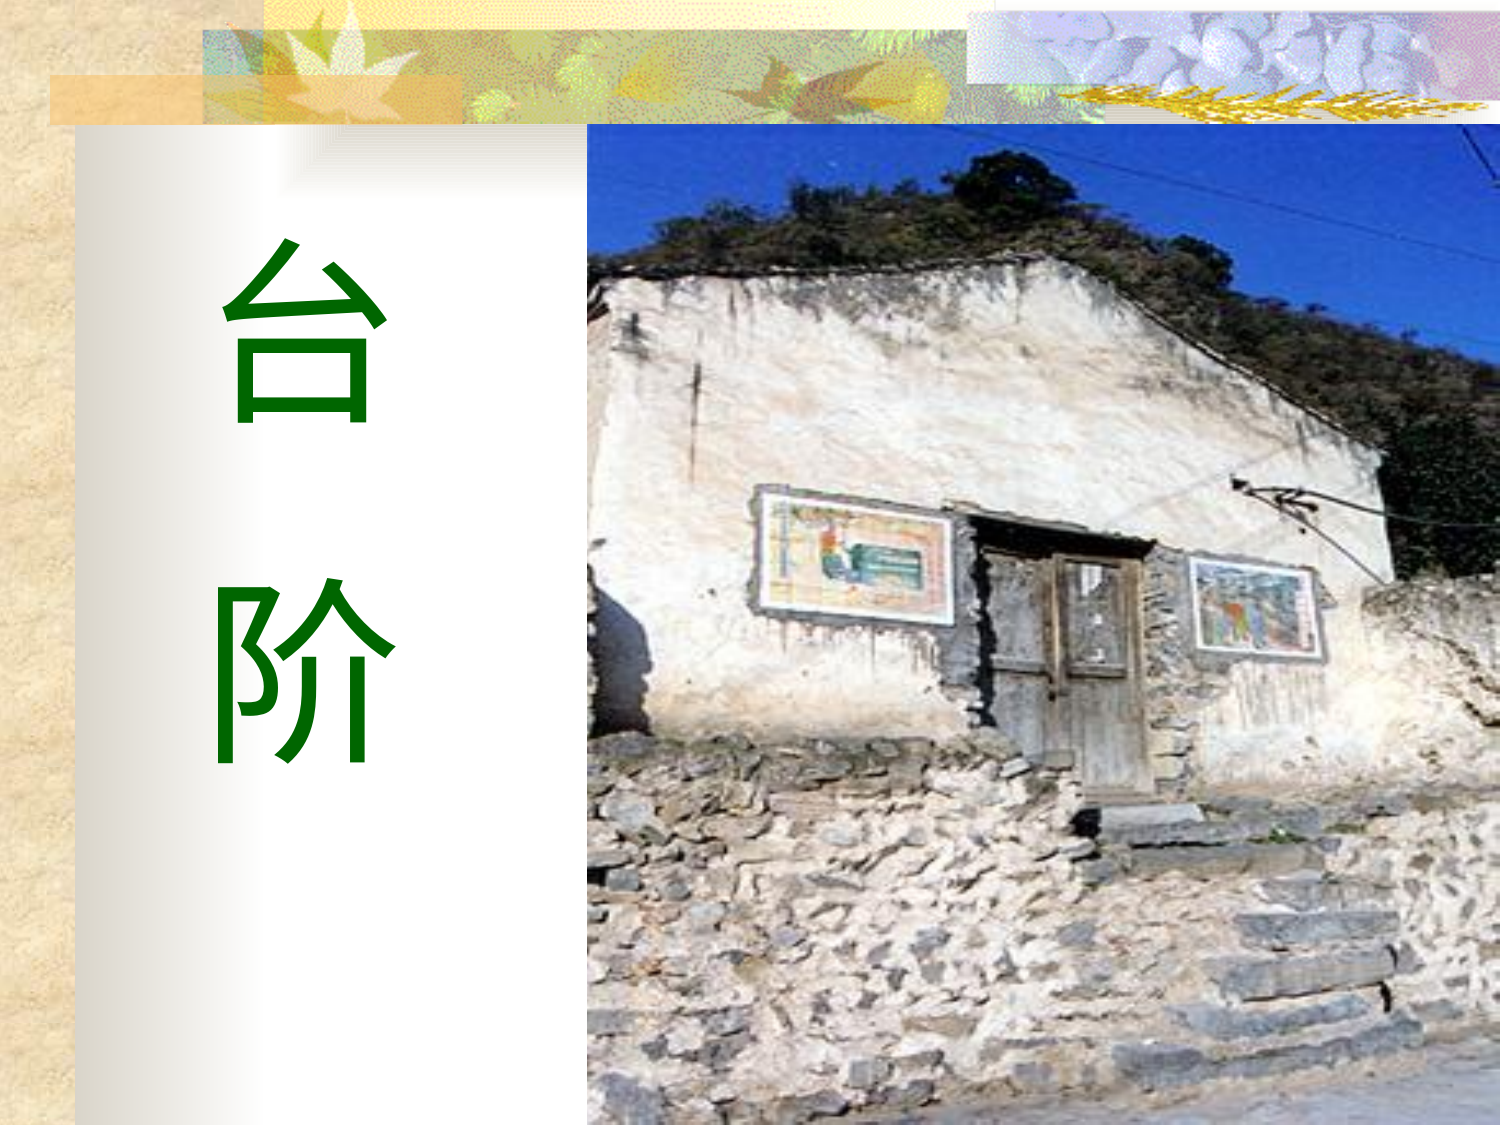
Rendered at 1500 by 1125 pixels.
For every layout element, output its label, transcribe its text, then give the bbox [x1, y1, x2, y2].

picture [0, 0, 1500, 1125]
text_box 台 阶 [187, 200, 425, 795]
